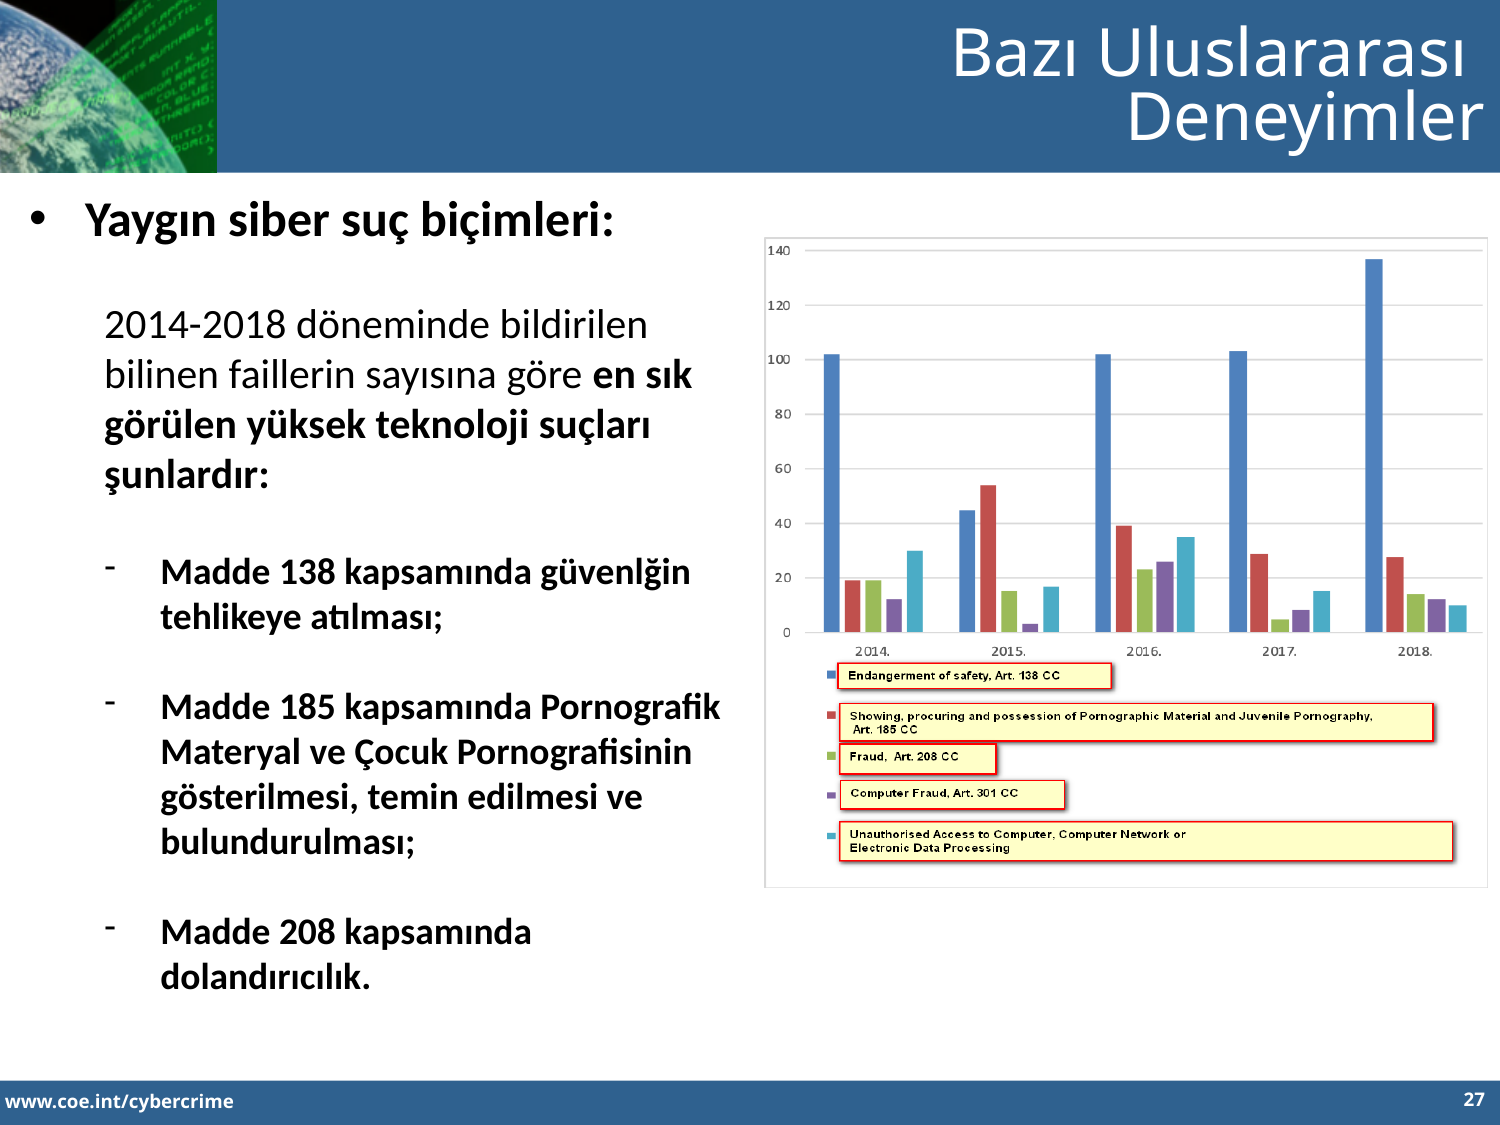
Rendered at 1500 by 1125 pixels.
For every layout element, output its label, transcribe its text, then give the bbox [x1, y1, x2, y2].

slide_number 27 [1149, 1079, 1500, 1125]
picture [0, 1, 217, 173]
text_box Bazı Uluslararası Deneyimler [351, 13, 1500, 166]
text_box Yaygın siber suç biçimleri: 2014-2018 döneminde bildirilen bilinen faillerin sayısına göre en sık görülen yüksek teknoloji suçları şunlardır: Madde 138 kapsamında güvenlğin tehlikeye atılması; Madde 185 kapsamında Pornografik Materyal ve Çocuk Pornografisinin gösterilmesi, temin edilmesi ve bulundurulması; Madde 208 kapsamında dolandırıcılık. [14, 179, 765, 1005]
picture [764, 237, 1488, 888]
